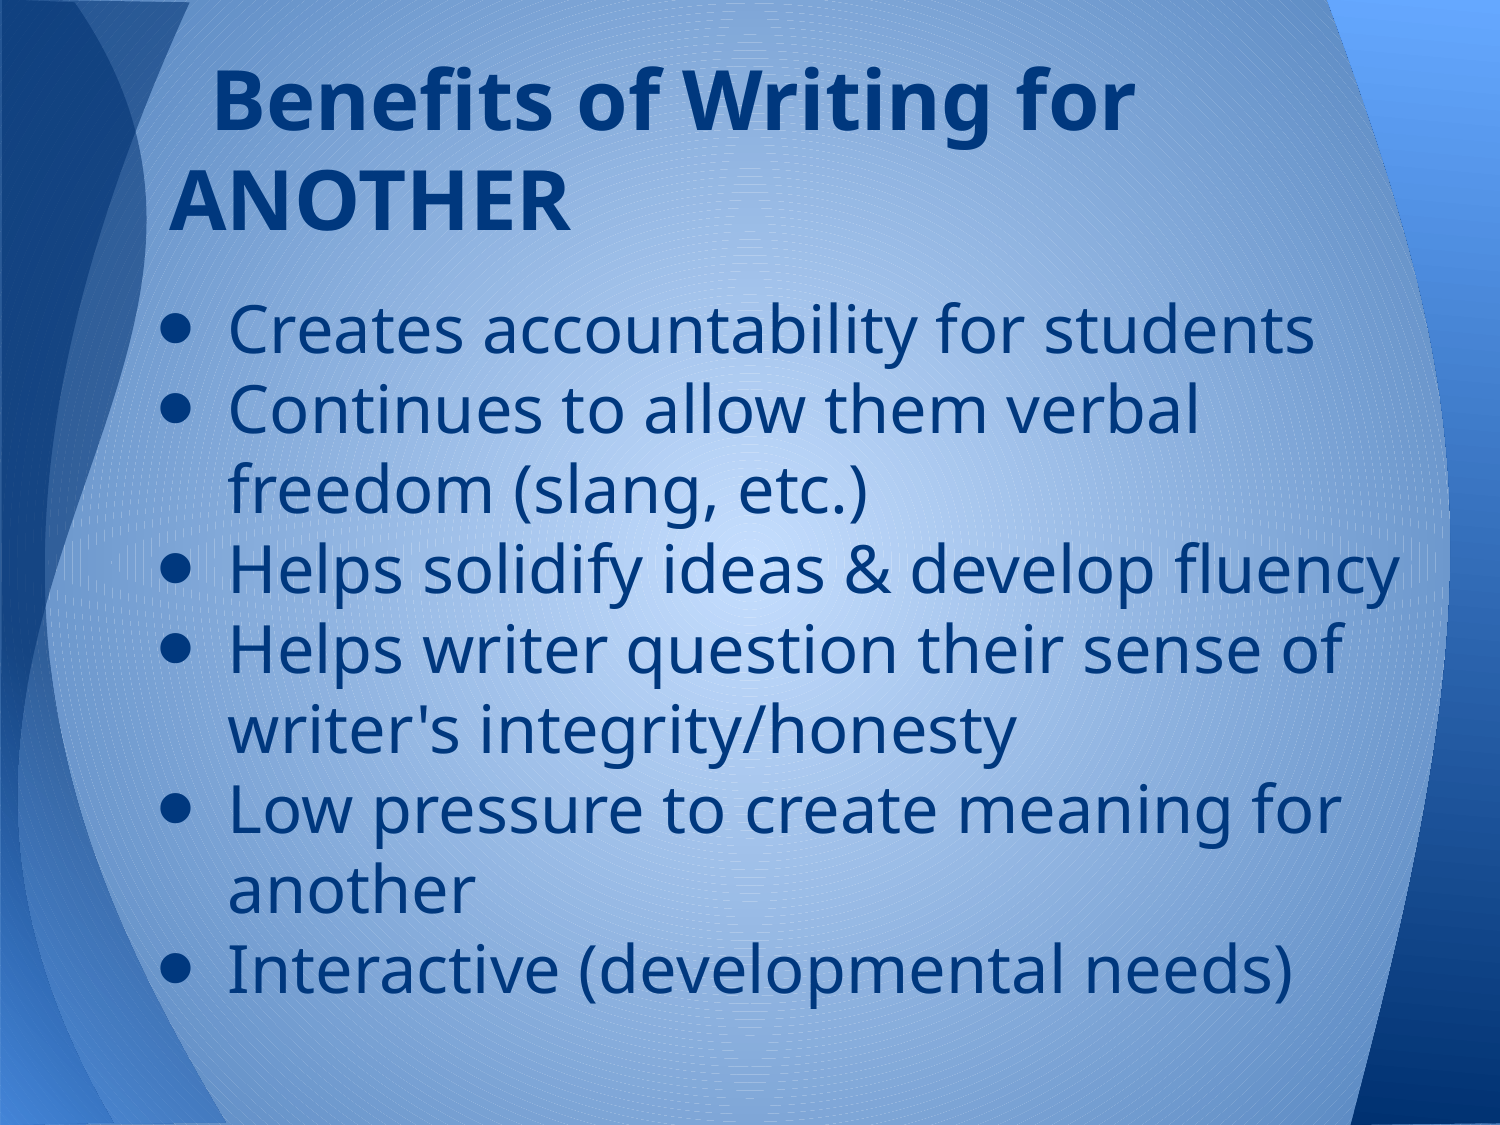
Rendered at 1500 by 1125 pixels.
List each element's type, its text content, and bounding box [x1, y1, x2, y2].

list Creates accountability for students Continues to allow them verbal freedom (slang, etc.) Helps solidify ideas & develop fluency Helps writer question their sense of writer's integrity/honesty Low pressure to create meaning for another Interactive (developmental needs) [137, 272, 1425, 1022]
title Benefits of Writing for ANOTHER [154, 32, 1459, 263]
